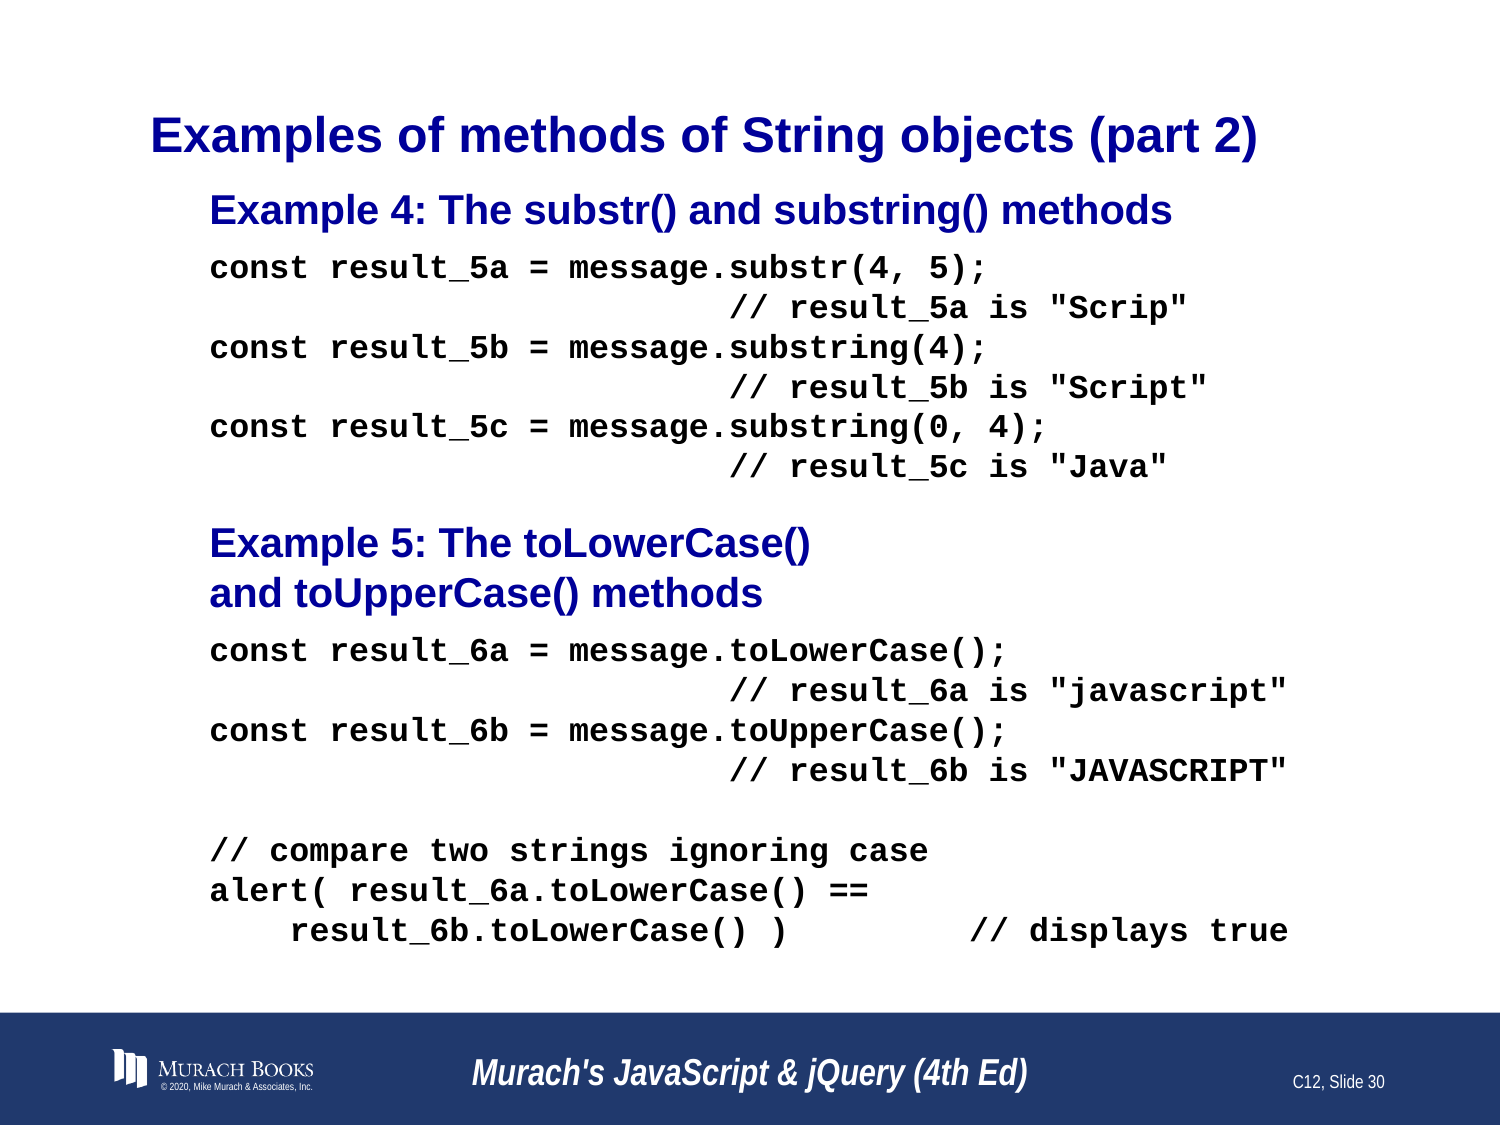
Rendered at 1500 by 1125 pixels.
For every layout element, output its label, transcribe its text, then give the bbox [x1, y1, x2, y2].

list Example 4: The substr() and substring() methods const result_5a = message.substr(4, 5); // result_5a is "Scrip" const result_5b = message.substring(4); // result_5b is "Script" const result_5c = message.substring(0, 4); // result_5c is "Java" Example 5: The toLowerCase() and toUpperCase() methods const result_6a = message.toLowerCase(); // result_6a is "javascript" const result_6b = message.toUpperCase(); // result_6b is "JAVASCRIPT" // compare two strings ignoring case alert( result_6a.toLowerCase() == result_6b.toLowerCase() ) // displays true [137, 174, 1350, 975]
slide_number C12, Slide 30 [1087, 1025, 1400, 1100]
slide_number Murach's JavaScript & jQuery (4th Ed) [463, 1025, 1050, 1100]
title Examples of methods of String objects (part 2) [150, 102, 1350, 164]
footer © 2020, Mike Murach & Associates, Inc. [12, 1025, 463, 1100]
